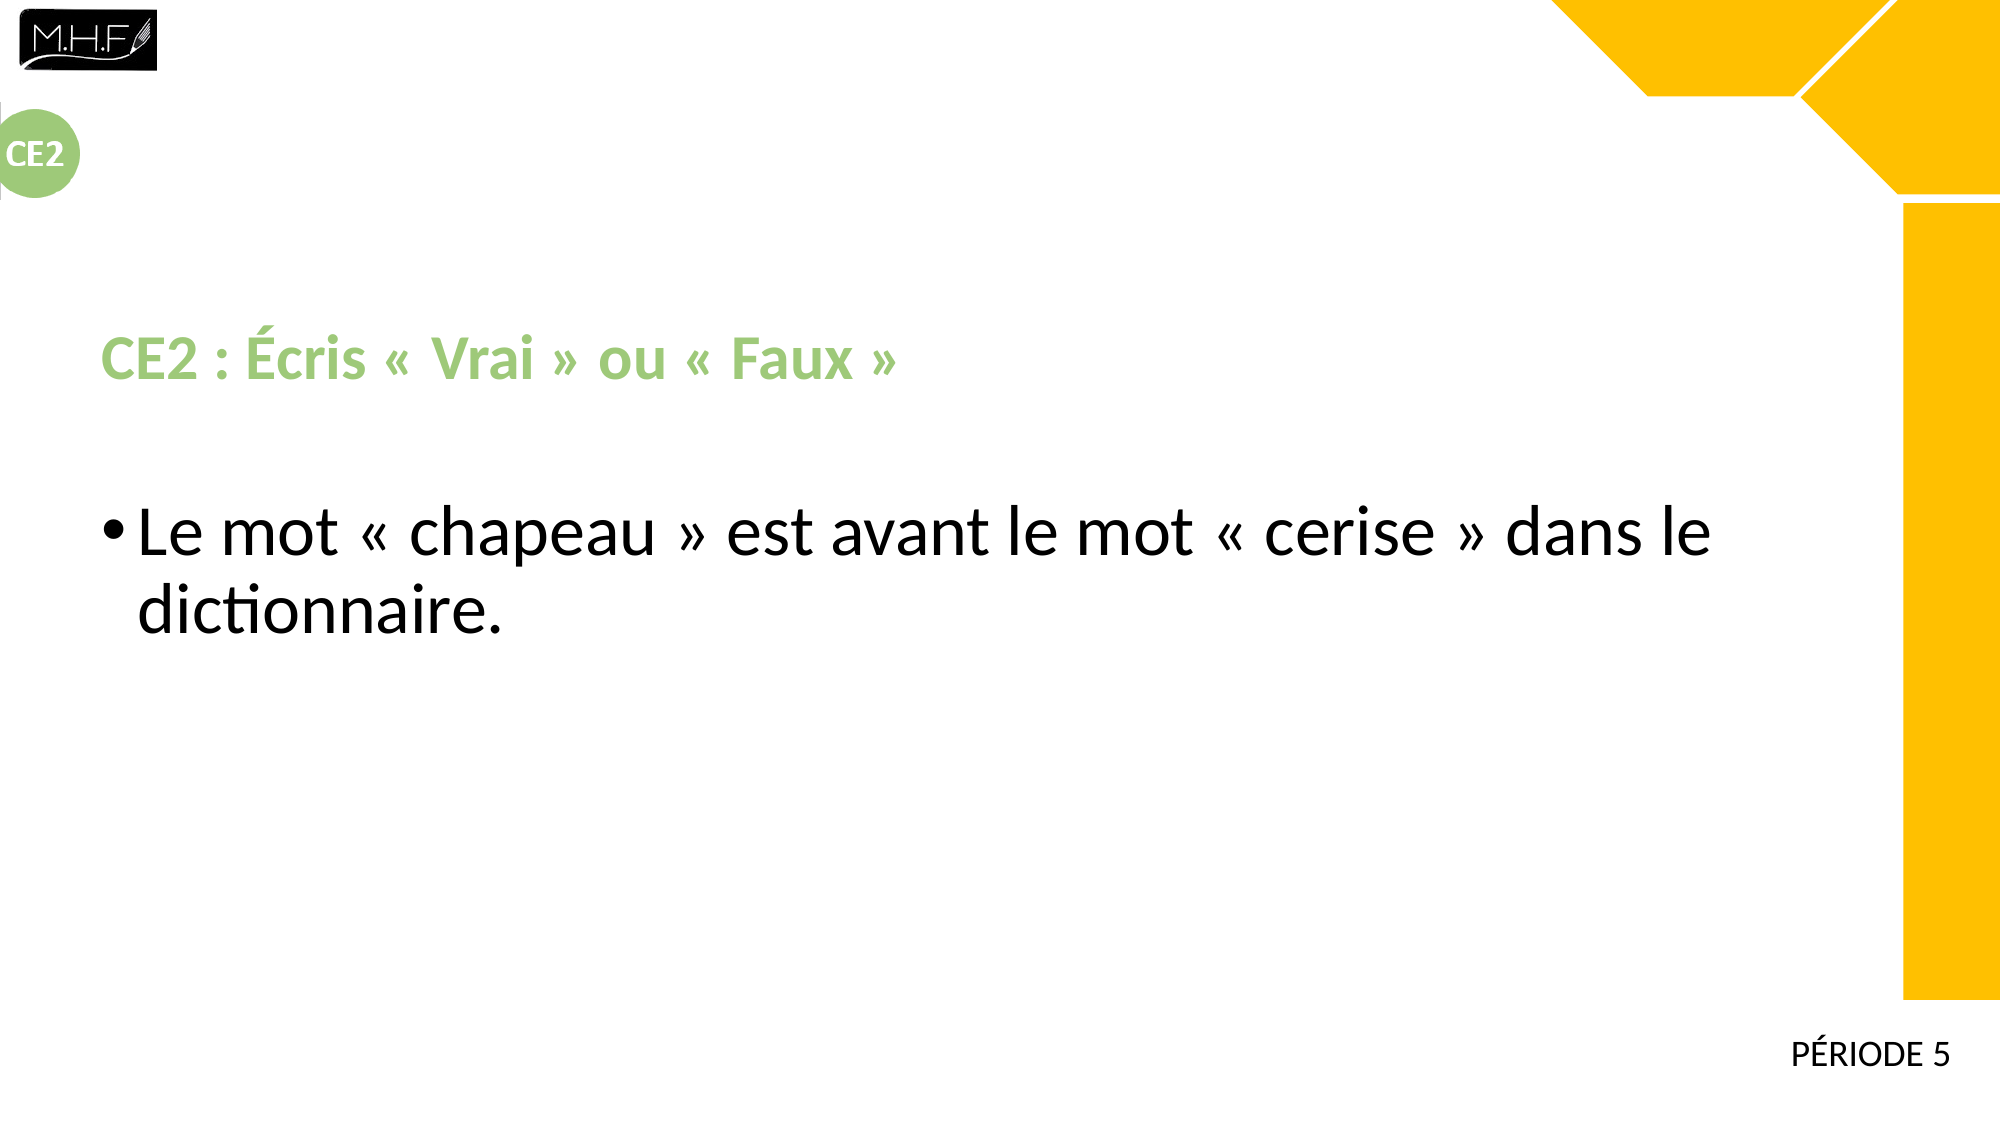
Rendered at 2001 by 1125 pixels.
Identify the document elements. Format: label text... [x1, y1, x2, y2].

text_box CE2 : Écris « Vrai » ou « Faux » Le mot « chapeau » est avant le mot « cerise » dans le dictionnaire. [86, 316, 1918, 659]
picture [0, 102, 86, 200]
picture [16, 7, 157, 74]
text_box PÉRIODE 5 [1362, 1021, 1967, 1082]
text_box [1902, 202, 2000, 1001]
text_box [1799, 0, 2000, 196]
text_box [1549, 0, 1892, 98]
